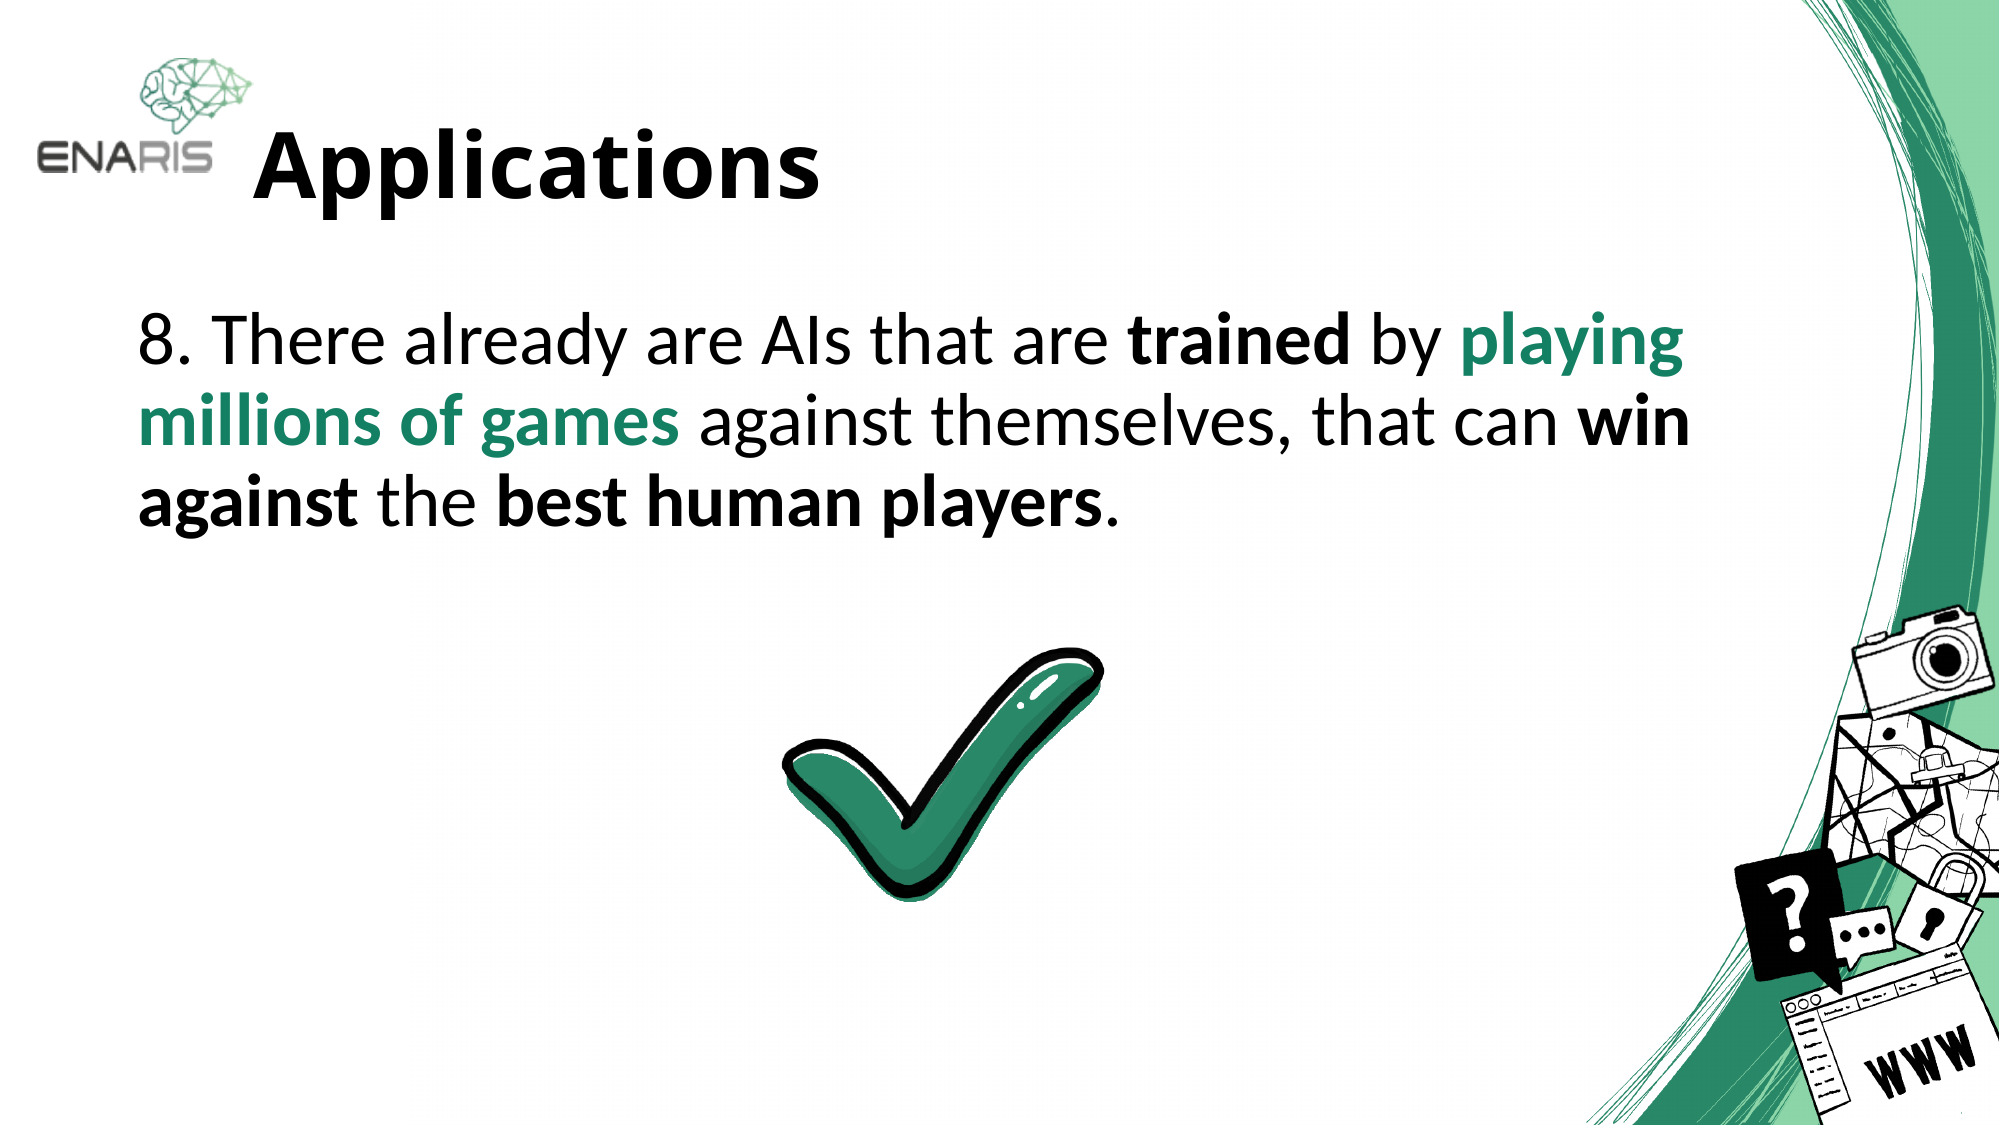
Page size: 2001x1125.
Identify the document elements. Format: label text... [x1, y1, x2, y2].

title Applications [253, 59, 1863, 278]
picture [37, 58, 254, 173]
picture [408, 0, 1999, 1125]
list 8. There already are AIs that are trained by playing millions of games against themselves, that can win against the best human players. [137, 299, 1728, 1014]
